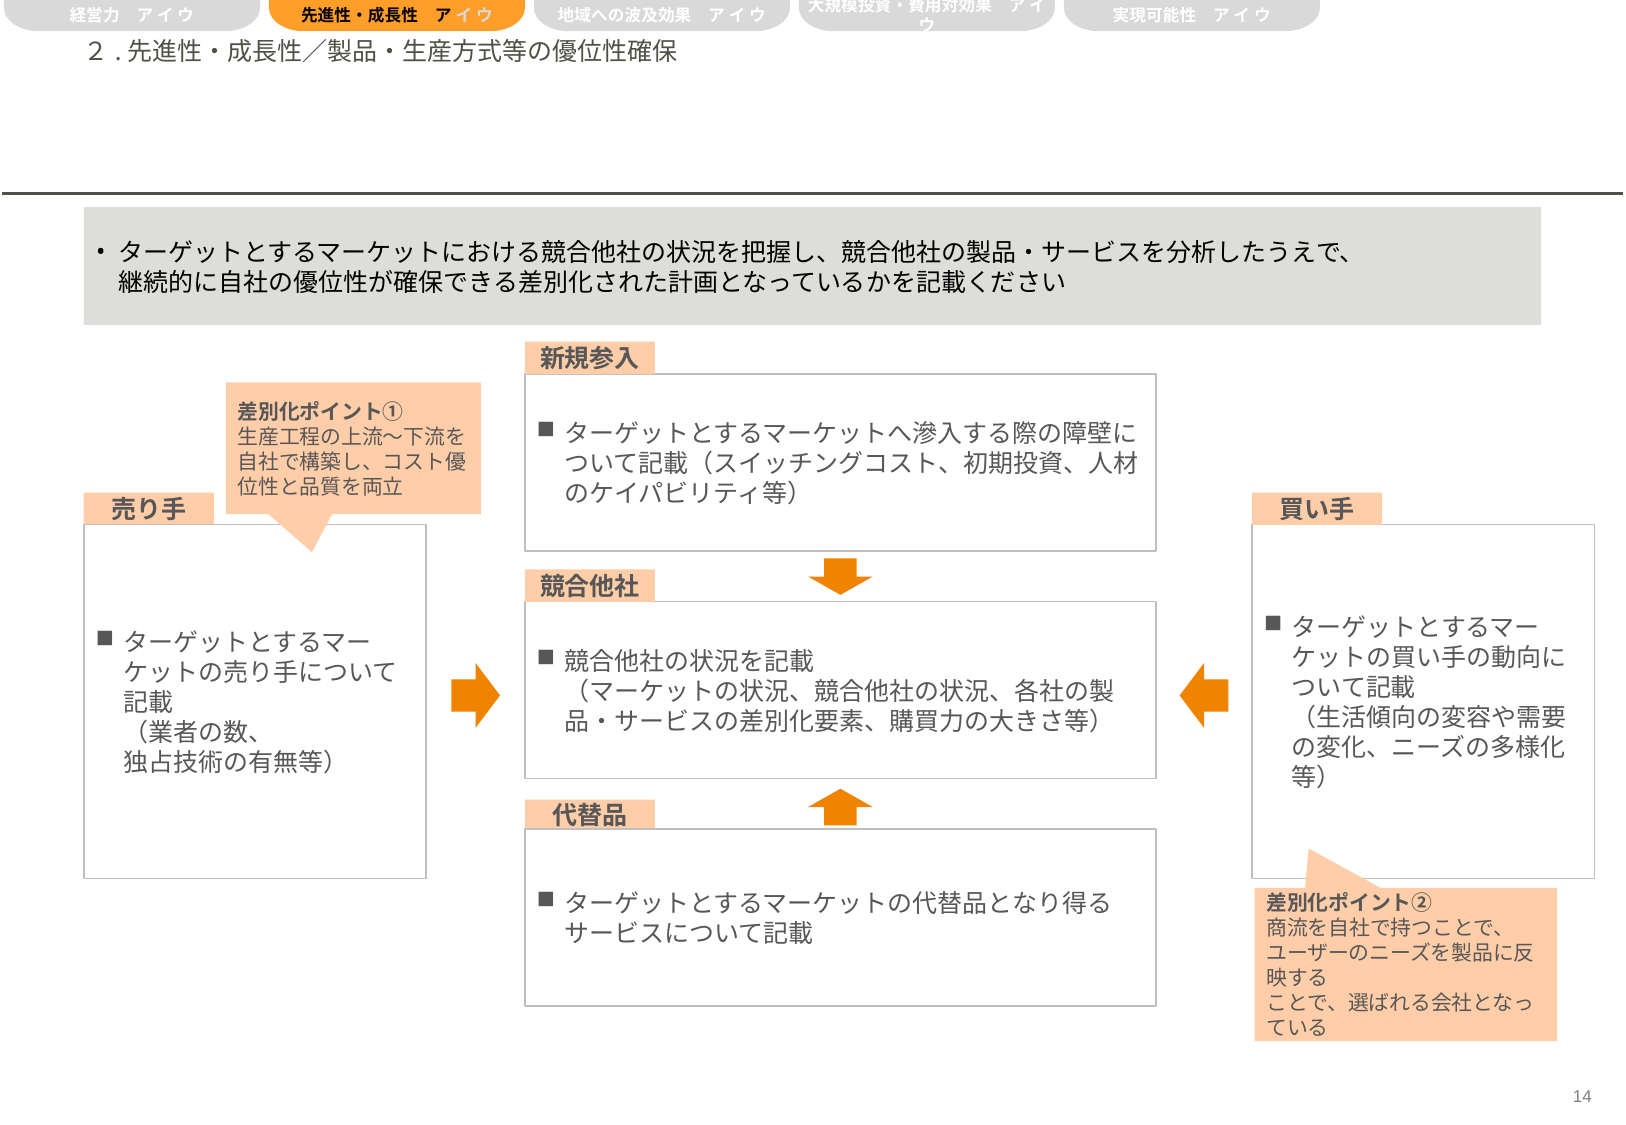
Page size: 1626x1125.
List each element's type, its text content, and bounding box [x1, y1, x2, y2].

text_box 大規模投資・費用対効果 ア イ ウ [798, 0, 1056, 33]
text_box [807, 787, 874, 827]
text_box ターゲットとするマーケットへ滲入する際の障壁について記載（スイッチングコスト、初期投資、人材のケイパビリティ等） [524, 373, 1157, 552]
text_box [807, 557, 874, 596]
text_box 買い手 [1251, 492, 1383, 526]
text_box 経営力 ア イ ウ [3, 0, 261, 33]
text_box 差別化ポイント② 商流を自社で持つことで、ユーザーのニーズを製品に反映する ことで、選ばれる会社となっている [1253, 847, 1559, 1042]
text_box ターゲットとするマーケットの代替品となり得るサービスについて記載 [524, 828, 1157, 1007]
text_box 競合他社 [524, 569, 656, 603]
text_box 実現可能性 ア イ ウ [1062, 0, 1321, 33]
text_box ターゲットとするマーケットにおける競合他社の状況を把握し、競合他社の製品・サービスを分析したうえで、 継続的に自社の優位性が確保できる差別化された計画となっているかを記載ください [83, 206, 1542, 326]
text_box 代替品 [524, 799, 656, 828]
text_box 地域への波及効果 ア イ ウ [533, 0, 791, 33]
text_box 先進性・成長性 ア イ ウ [268, 0, 526, 33]
text_box ターゲットとするマーケットの買い手の動向について記載 （生活傾向の変容や需要の変化、ニーズの多様化等） [1251, 523, 1595, 879]
title ２.先進性・成長性／製品・生産方式等の優位性確保 [83, 39, 1542, 67]
text_box 売り手 [83, 492, 215, 523]
text_box 差別化ポイント① 生産工程の上流～下流を自社で構築し、コスト優位性と品質を両立 [224, 381, 482, 554]
text_box 新規参入 [524, 341, 656, 375]
text_box [450, 662, 501, 729]
text_box [1178, 662, 1230, 729]
text_box ターゲットとするマーケットの売り手について記載 （業者の数、 独占技術の有無等） [83, 523, 427, 879]
text_box 競合他社の状況を記載 （マーケットの状況、競合他社の状況、各社の製品・サービスの差別化要素、購買力の大きさ等） [524, 601, 1157, 780]
